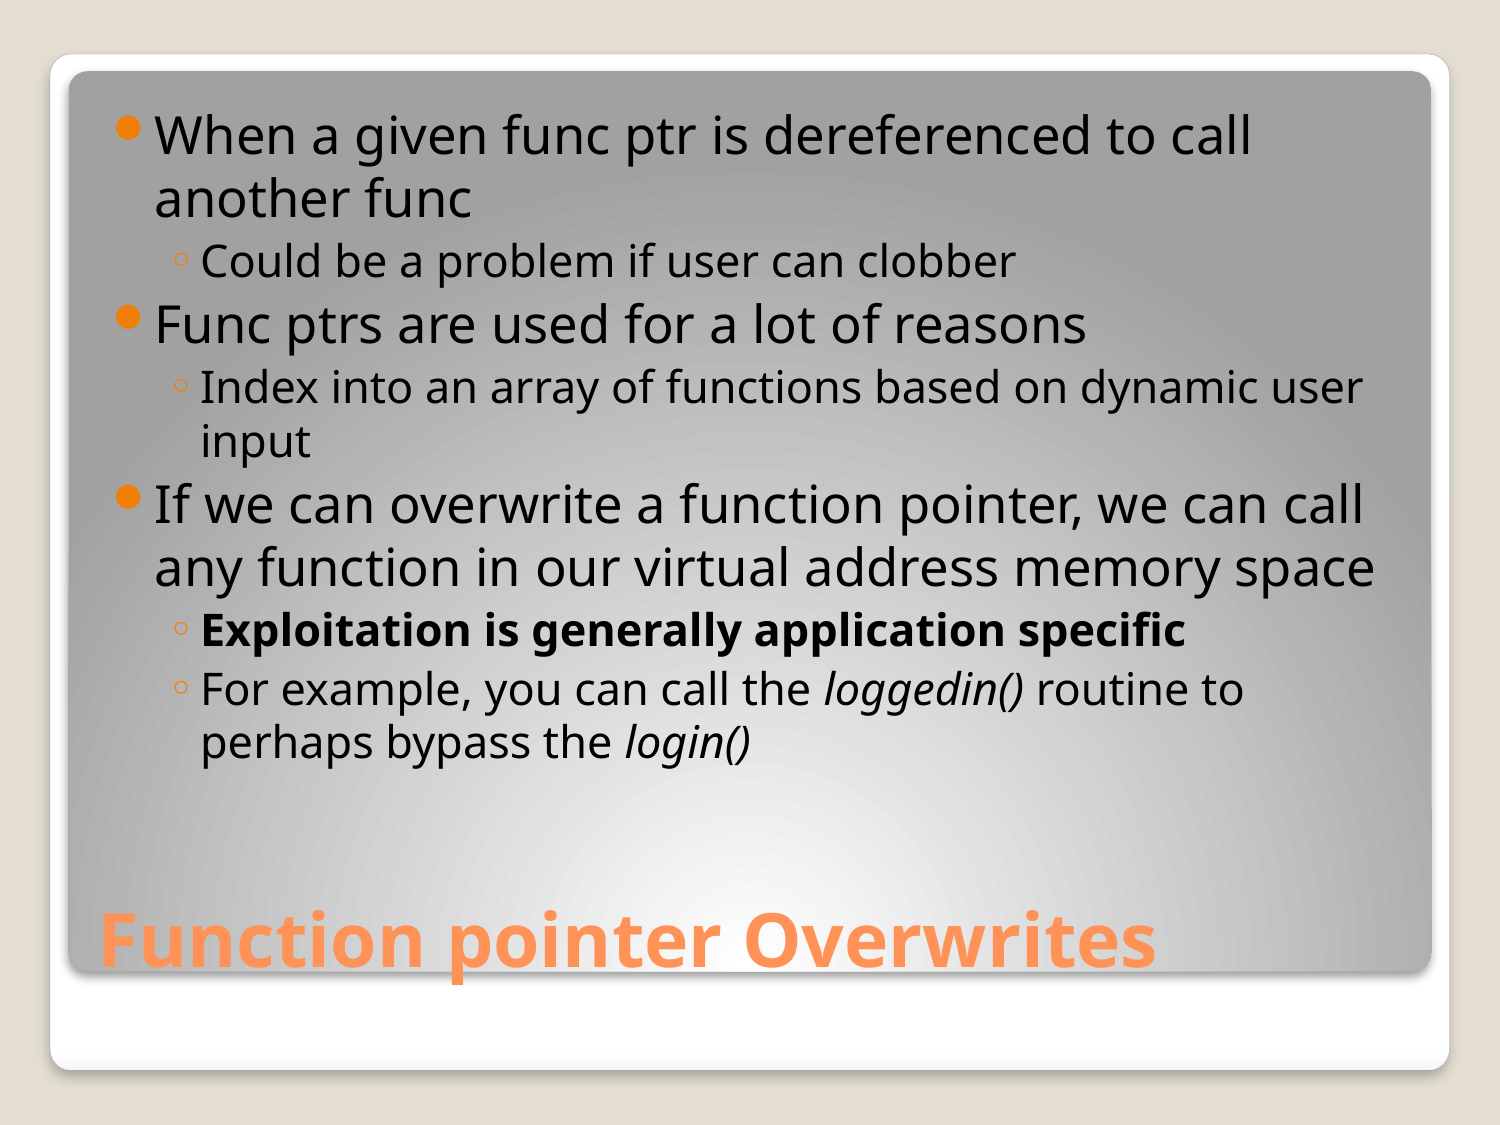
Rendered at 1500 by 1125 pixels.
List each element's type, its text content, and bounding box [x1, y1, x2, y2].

title Function pointer Overwrites [82, 825, 1425, 990]
list When a given func ptr is dereferenced to call another func Could be a problem if user can clobber Func ptrs are used for a lot of reasons Index into an array of functions based on dynamic user input If we can overwrite a function pointer, we can call any function in our virtual address memory space Exploitation is generally application specific For example, you can call the loggedin() routine to perhaps bypass the login() [82, 86, 1425, 825]
